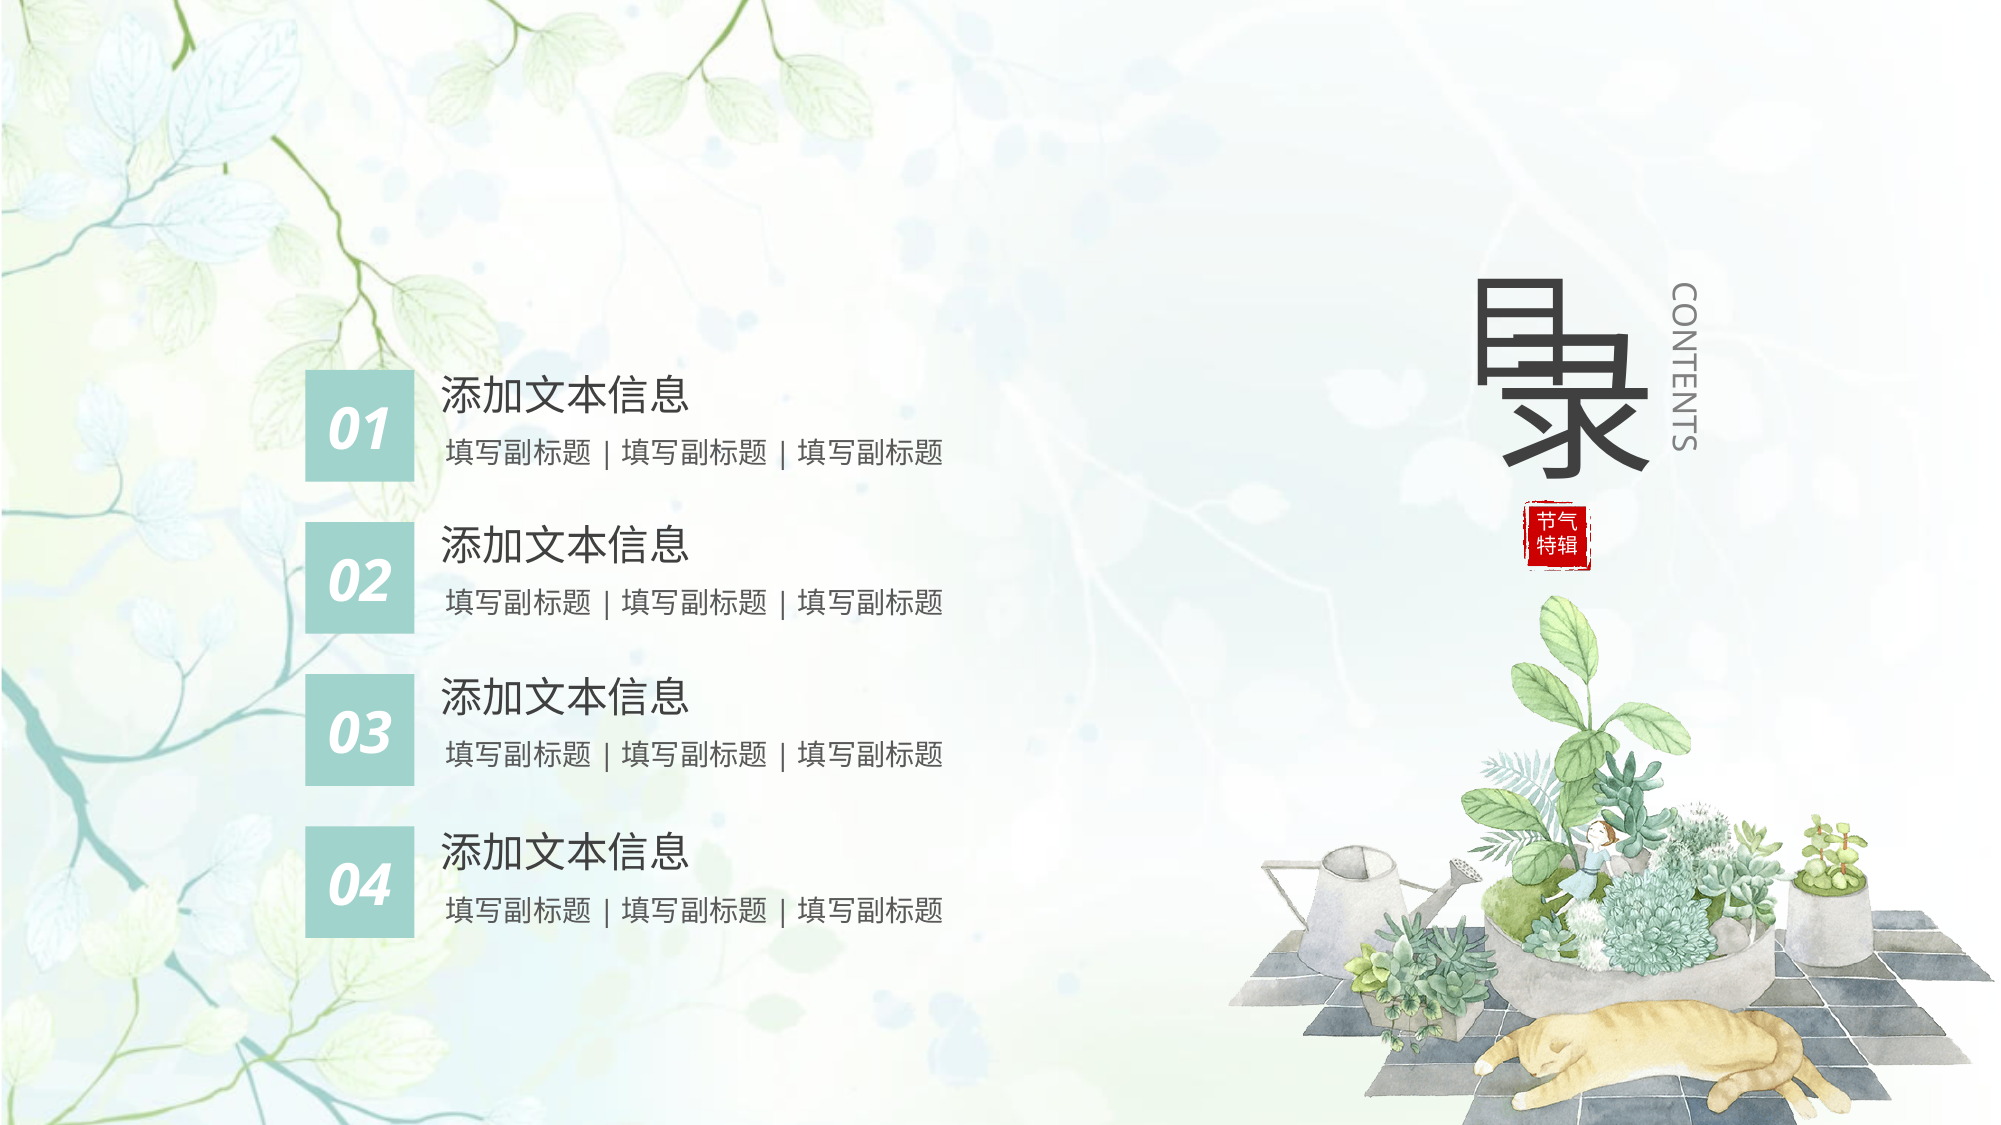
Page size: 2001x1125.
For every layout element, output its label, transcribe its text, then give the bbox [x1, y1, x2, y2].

text_box 录 [1563, 291, 1658, 507]
picture [1, 0, 1999, 1125]
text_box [388, 511, 1024, 628]
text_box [388, 360, 1024, 478]
text_box 03 [304, 673, 415, 787]
text_box CONTENTS [1658, 267, 1714, 562]
text_box 02 [304, 521, 415, 635]
text_box 01 [304, 369, 415, 483]
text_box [388, 663, 1024, 780]
text_box 04 [304, 825, 415, 939]
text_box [1521, 500, 1611, 571]
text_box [388, 818, 1024, 935]
